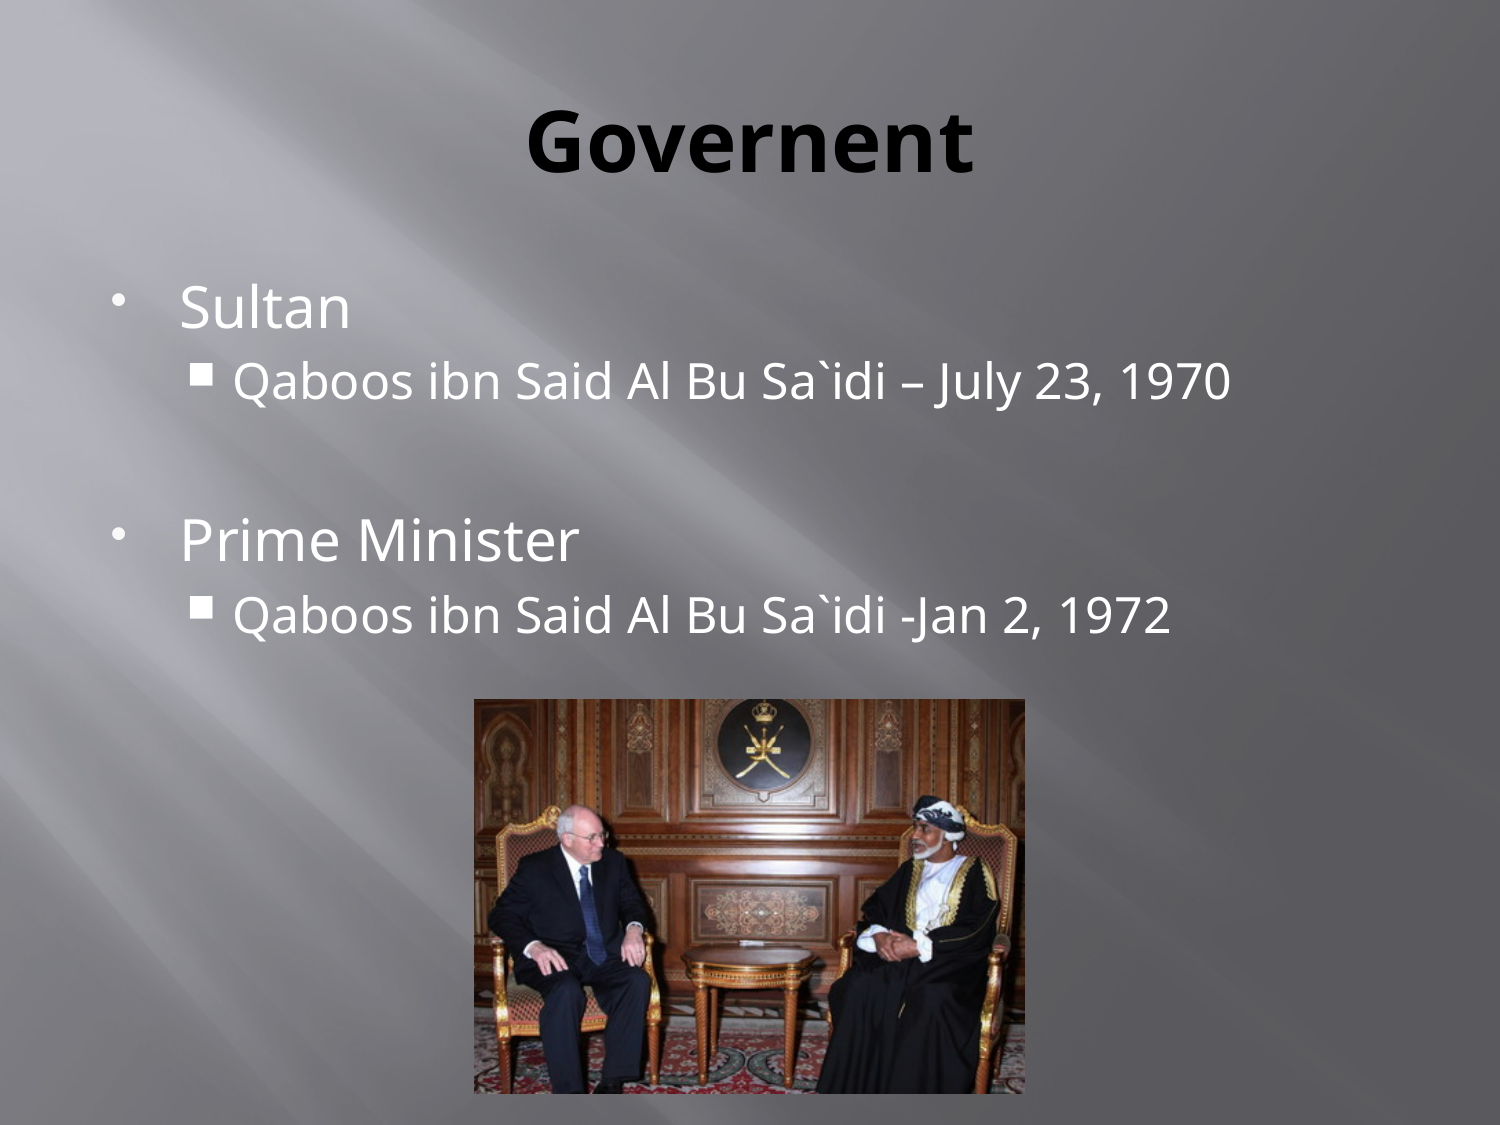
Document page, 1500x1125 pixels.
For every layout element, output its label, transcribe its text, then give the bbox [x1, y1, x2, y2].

list Sultan Qaboos ibn Said Al Bu Sa`idi – July 23, 1970 Prime Minister Qaboos ibn Said Al Bu Sa`idi -Jan 2, 1972 [75, 262, 1425, 1035]
picture [474, 699, 1026, 1094]
title Governent [75, 45, 1425, 233]
